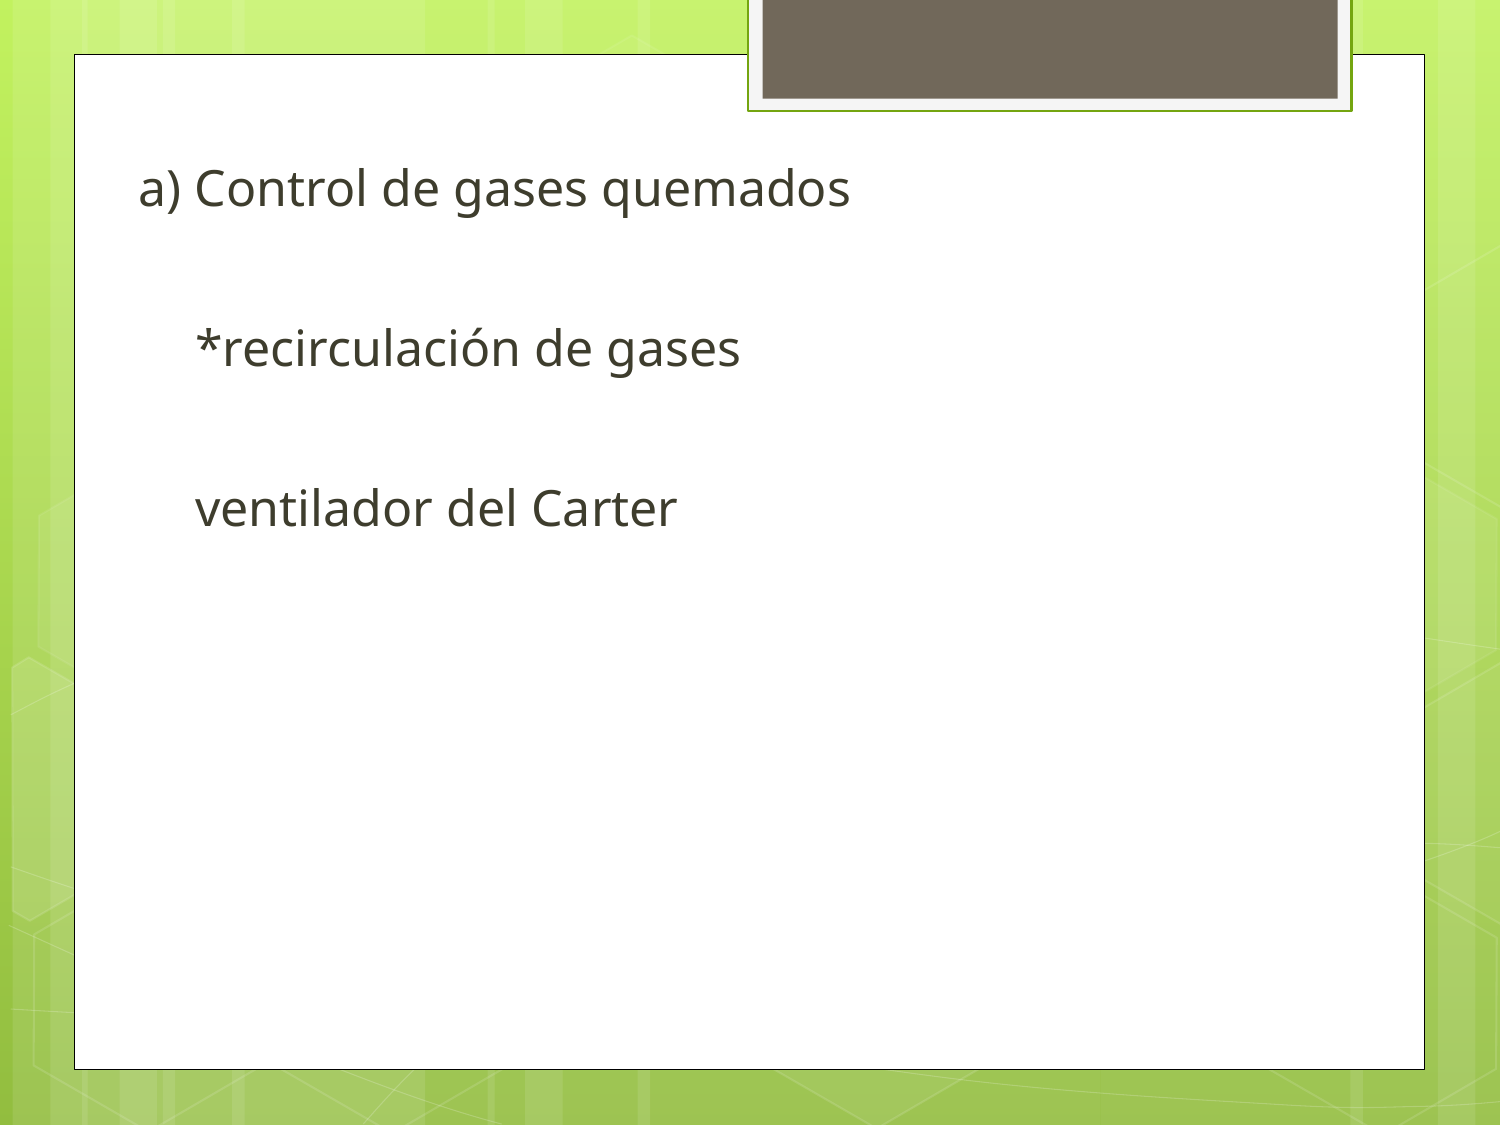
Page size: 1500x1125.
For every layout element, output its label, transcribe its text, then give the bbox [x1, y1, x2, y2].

list a) Control de gases quemados *recirculación de gases ventilador del Carter [123, 149, 1400, 1024]
